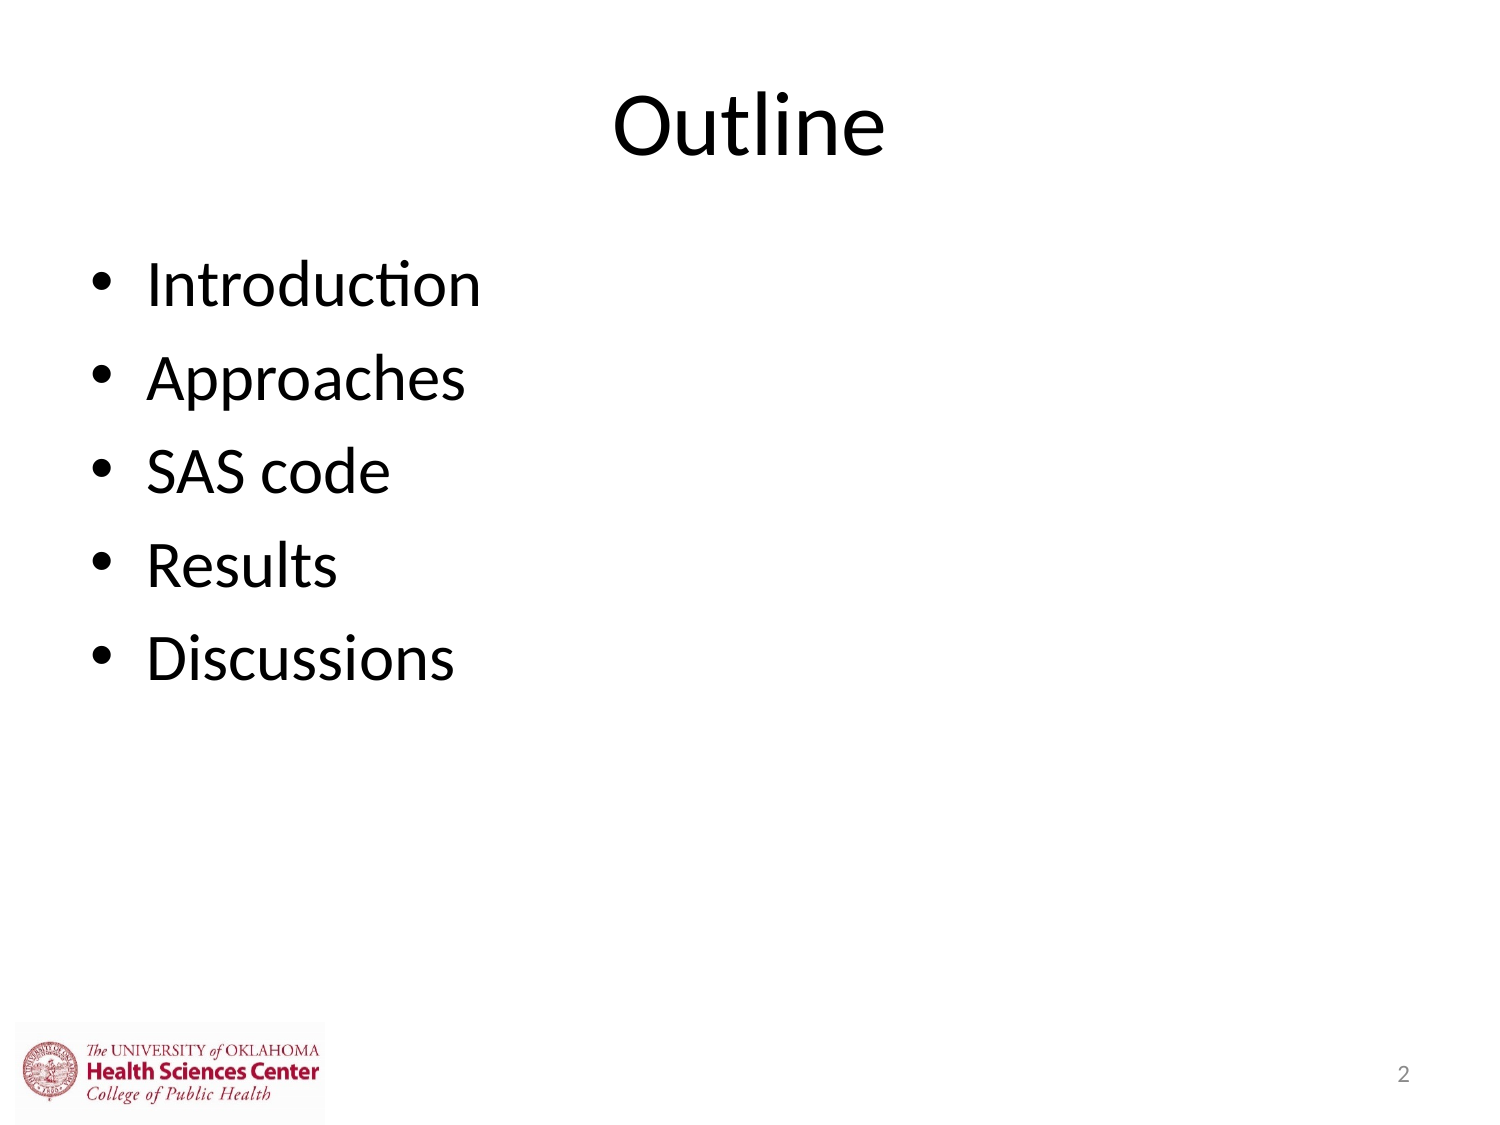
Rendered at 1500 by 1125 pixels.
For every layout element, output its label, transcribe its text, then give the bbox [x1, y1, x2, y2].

picture [15, 1022, 325, 1125]
title Outline [75, 24, 1425, 213]
slide_number 2 [1074, 1042, 1425, 1103]
list Introduction Approaches SAS code Results Discussions [75, 232, 1425, 975]
